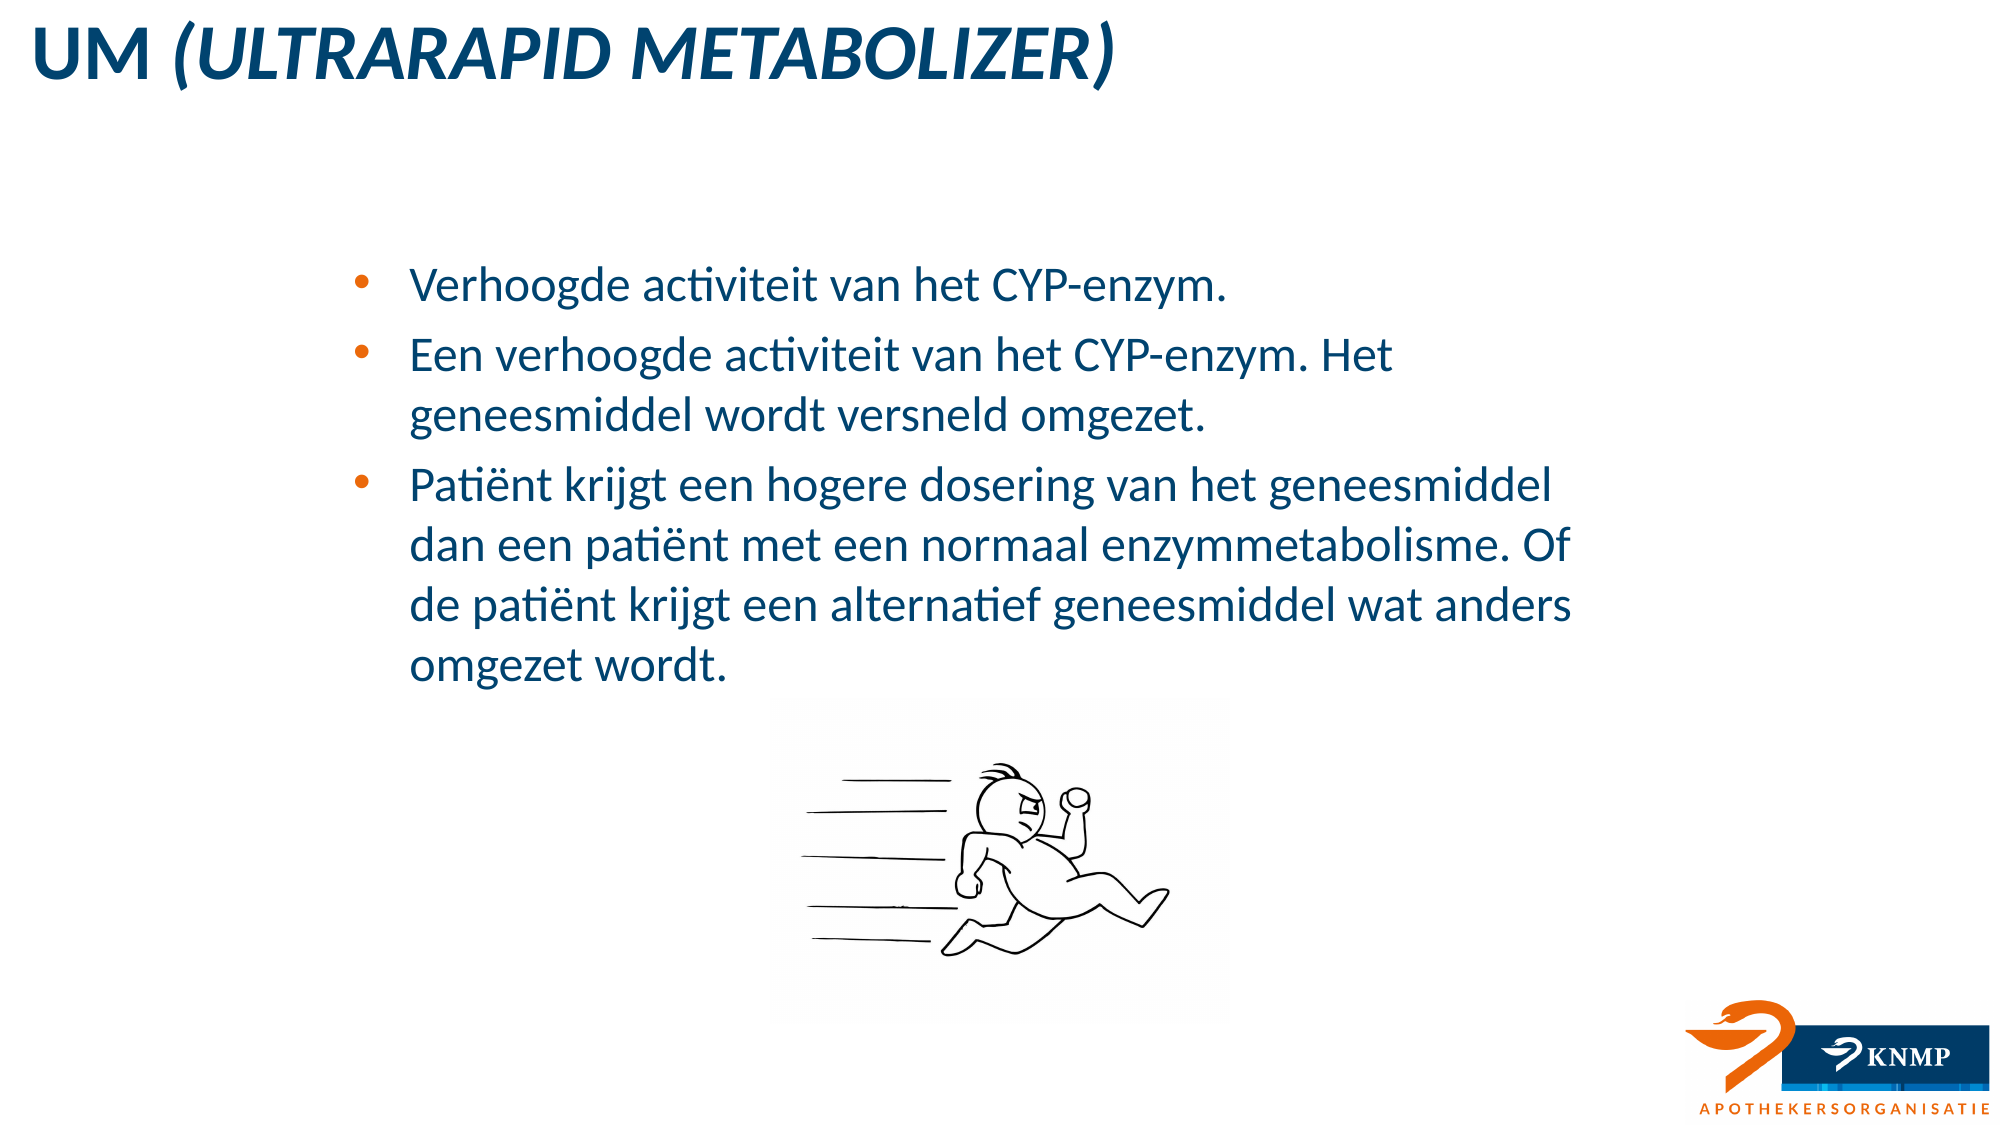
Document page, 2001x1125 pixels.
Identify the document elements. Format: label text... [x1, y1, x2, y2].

picture [1685, 1000, 2000, 1125]
list Verhoogde activiteit van het CYP-enzym. Een verhoogde activiteit van het CYP-enzym. Het geneesmiddel wordt versneld omgezet. Patiënt krijgt een hogere dosering van het geneesmiddel dan een patiënt met een normaal enzymmetabolisme. Of de patiënt krijgt een alternatief geneesmiddel wat anders omgezet wordt. [353, 251, 1634, 970]
title UM (ultrarapid metabolizer) [31, 0, 1932, 96]
picture [770, 698, 1230, 1024]
